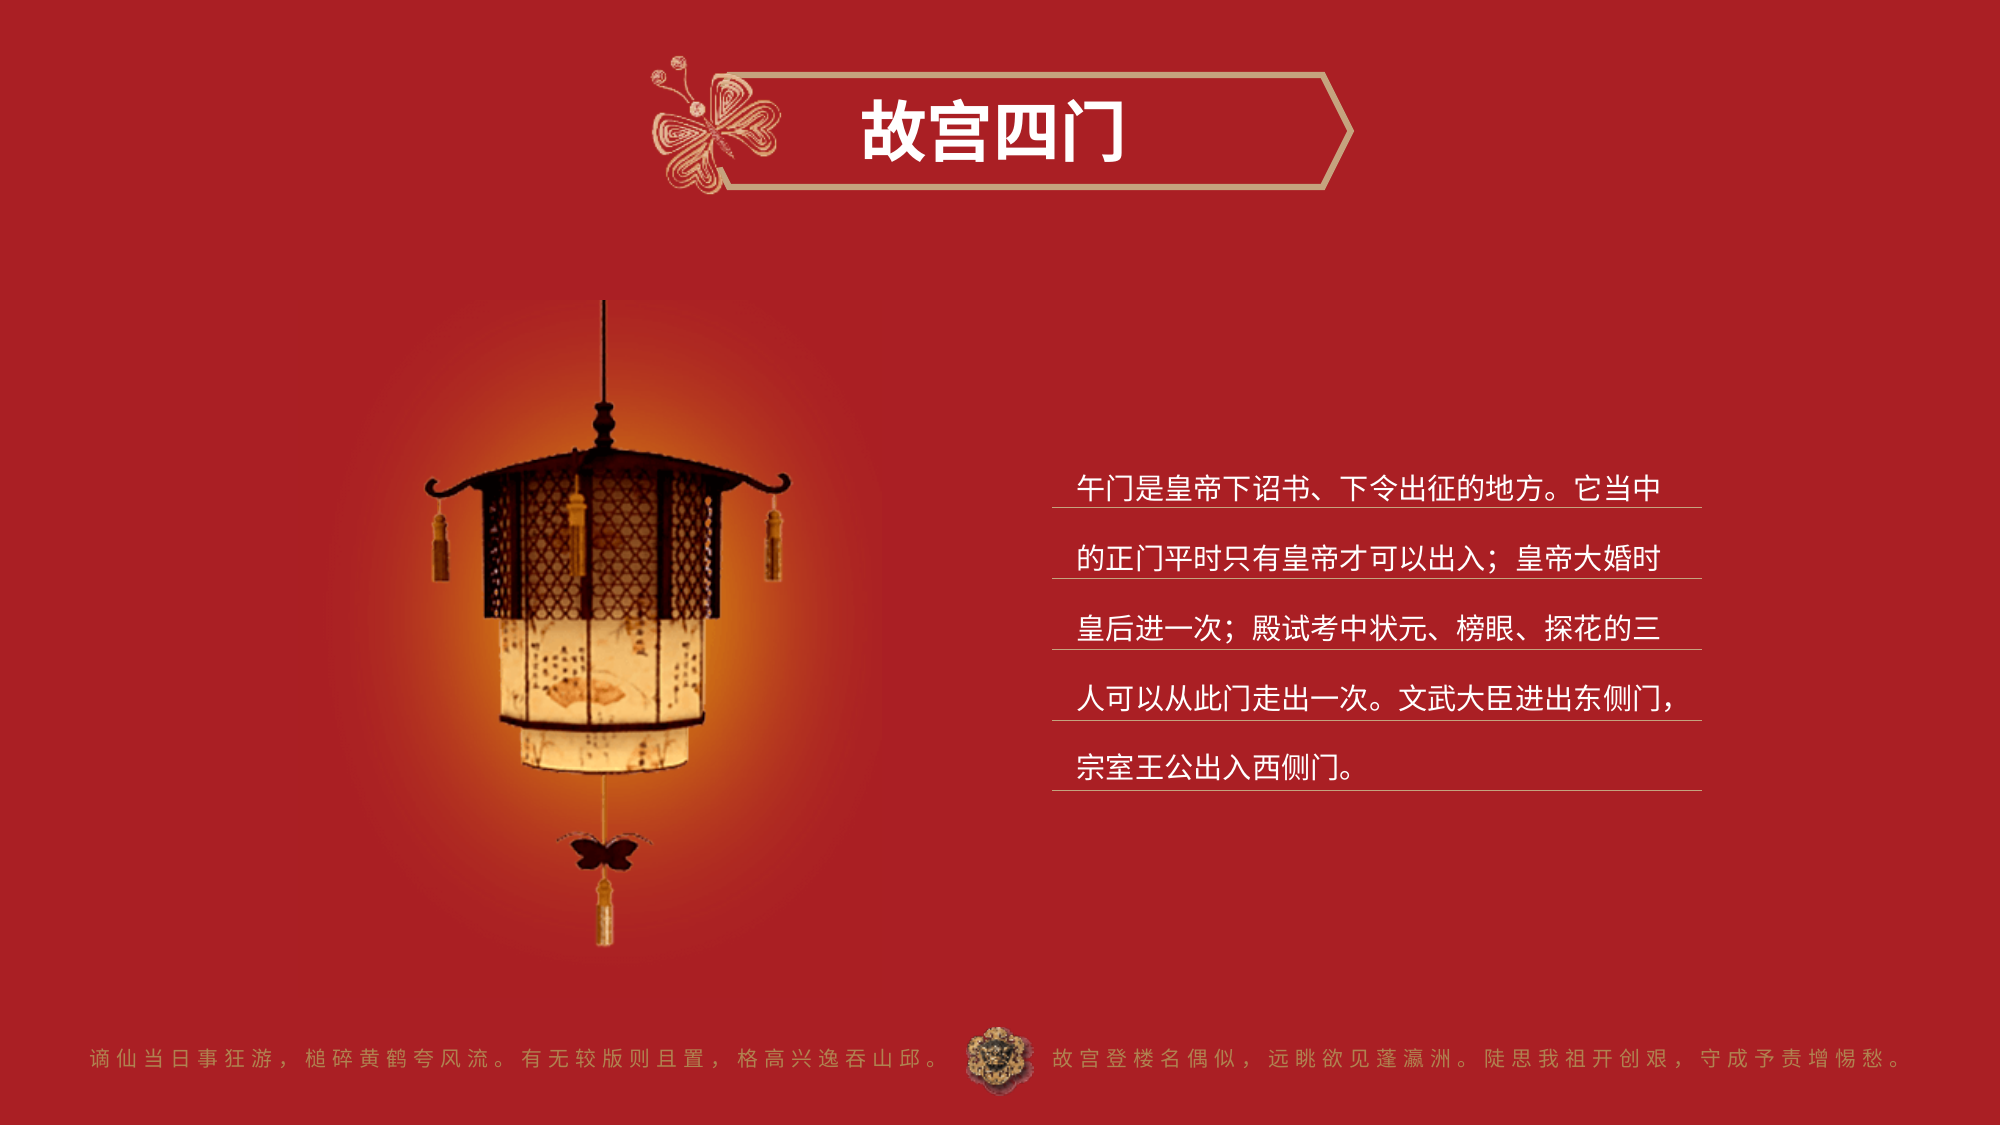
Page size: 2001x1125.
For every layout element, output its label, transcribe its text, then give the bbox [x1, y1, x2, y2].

text_box 午门是皇帝下诏书、下令出征的地方。它当中的正门平时只有皇帝才可以出入；皇帝大婚时皇后进一次；殿试考中状元、榜眼、探花的三人可以从此门走出一次。文武大臣进出东侧门，宗室王公出入西侧门。 [1061, 579, 1684, 649]
text_box 午门是皇帝下诏书、下令出征的地方。它当中的正门平时只有皇帝才可以出入；皇帝大婚时皇后进一次；殿试考中状元、榜眼、探花的三人可以从此门走出一次。文武大臣进出东侧门，宗室王公出入西侧门。 [1061, 508, 1684, 578]
text_box 故宫四门 [845, 82, 1255, 178]
picture [298, 300, 882, 998]
text_box 午门是皇帝下诏书、下令出征的地方。它当中的正门平时只有皇帝才可以出入；皇帝大婚时皇后进一次；殿试考中状元、榜眼、探花的三人可以从此门走出一次。文武大臣进出东侧门，宗室王公出入西侧门。 [1061, 721, 1684, 790]
text_box 午门是皇帝下诏书、下令出征的地方。它当中的正门平时只有皇帝才可以出入；皇帝大婚时皇后进一次；殿试考中状元、榜眼、探花的三人可以从此门走出一次。文武大臣进出东侧门，宗室王公出入西侧门。 [1061, 427, 1684, 507]
picture [965, 1027, 1034, 1096]
text_box 午门是皇帝下诏书、下令出征的地方。它当中的正门平时只有皇帝才可以出入；皇帝大婚时皇后进一次；殿试考中状元、榜眼、探花的三人可以从此门走出一次。文武大臣进出东侧门，宗室王公出入西侧门。 [1061, 650, 1684, 719]
